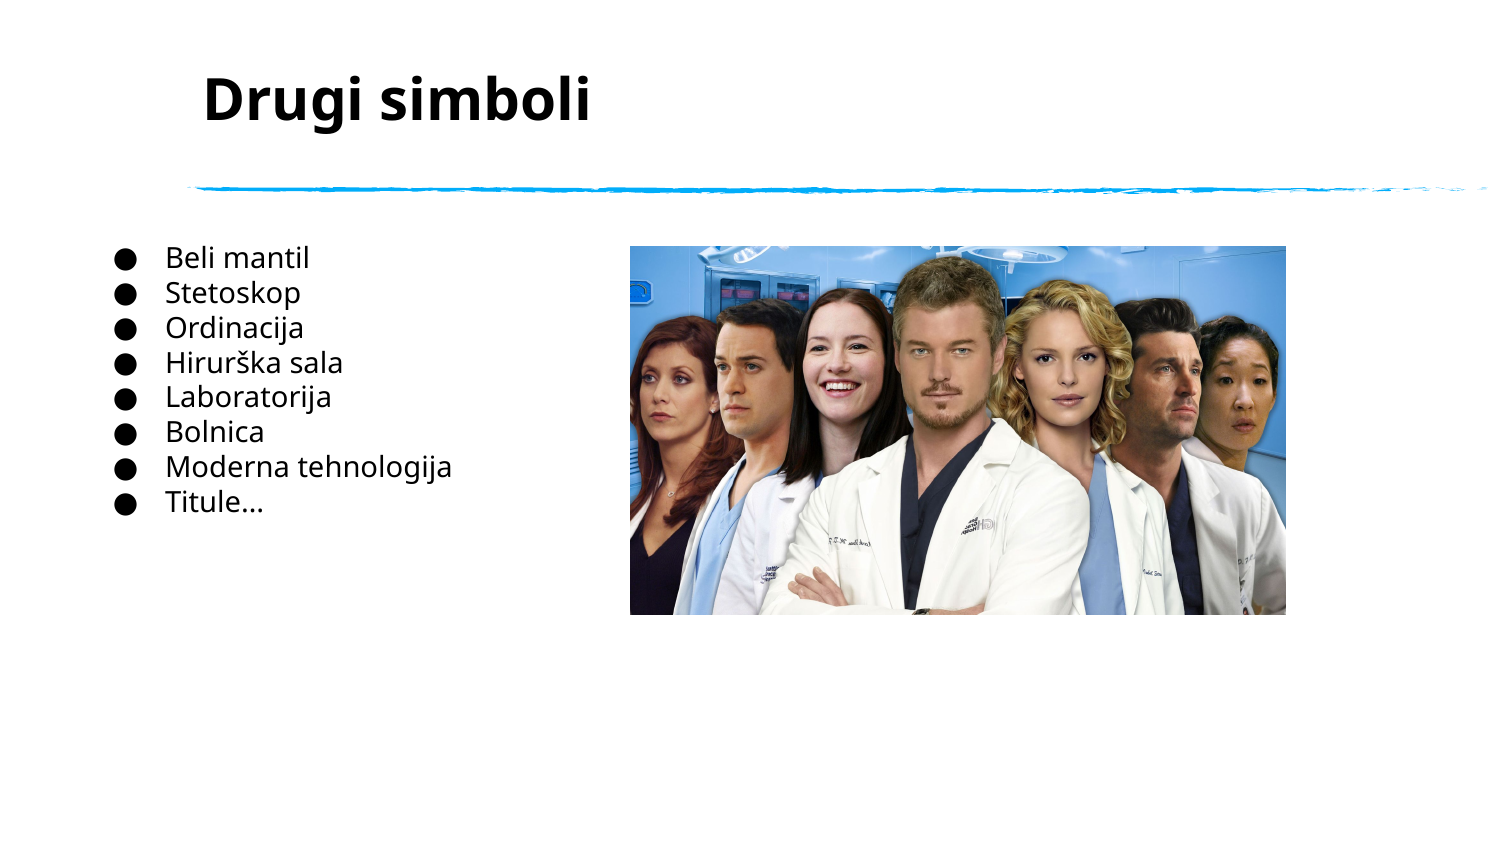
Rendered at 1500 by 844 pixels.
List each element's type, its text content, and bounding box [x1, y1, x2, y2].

picture [1408, 187, 1432, 191]
title Drugi simboli [187, 33, 1313, 160]
picture [630, 246, 1287, 616]
list Beli mantil Stetoskop Ordinacija Hirurška sala Laboratorija Bolnica Moderna tehnologija Titule… [75, 189, 1425, 777]
picture [1435, 187, 1466, 192]
